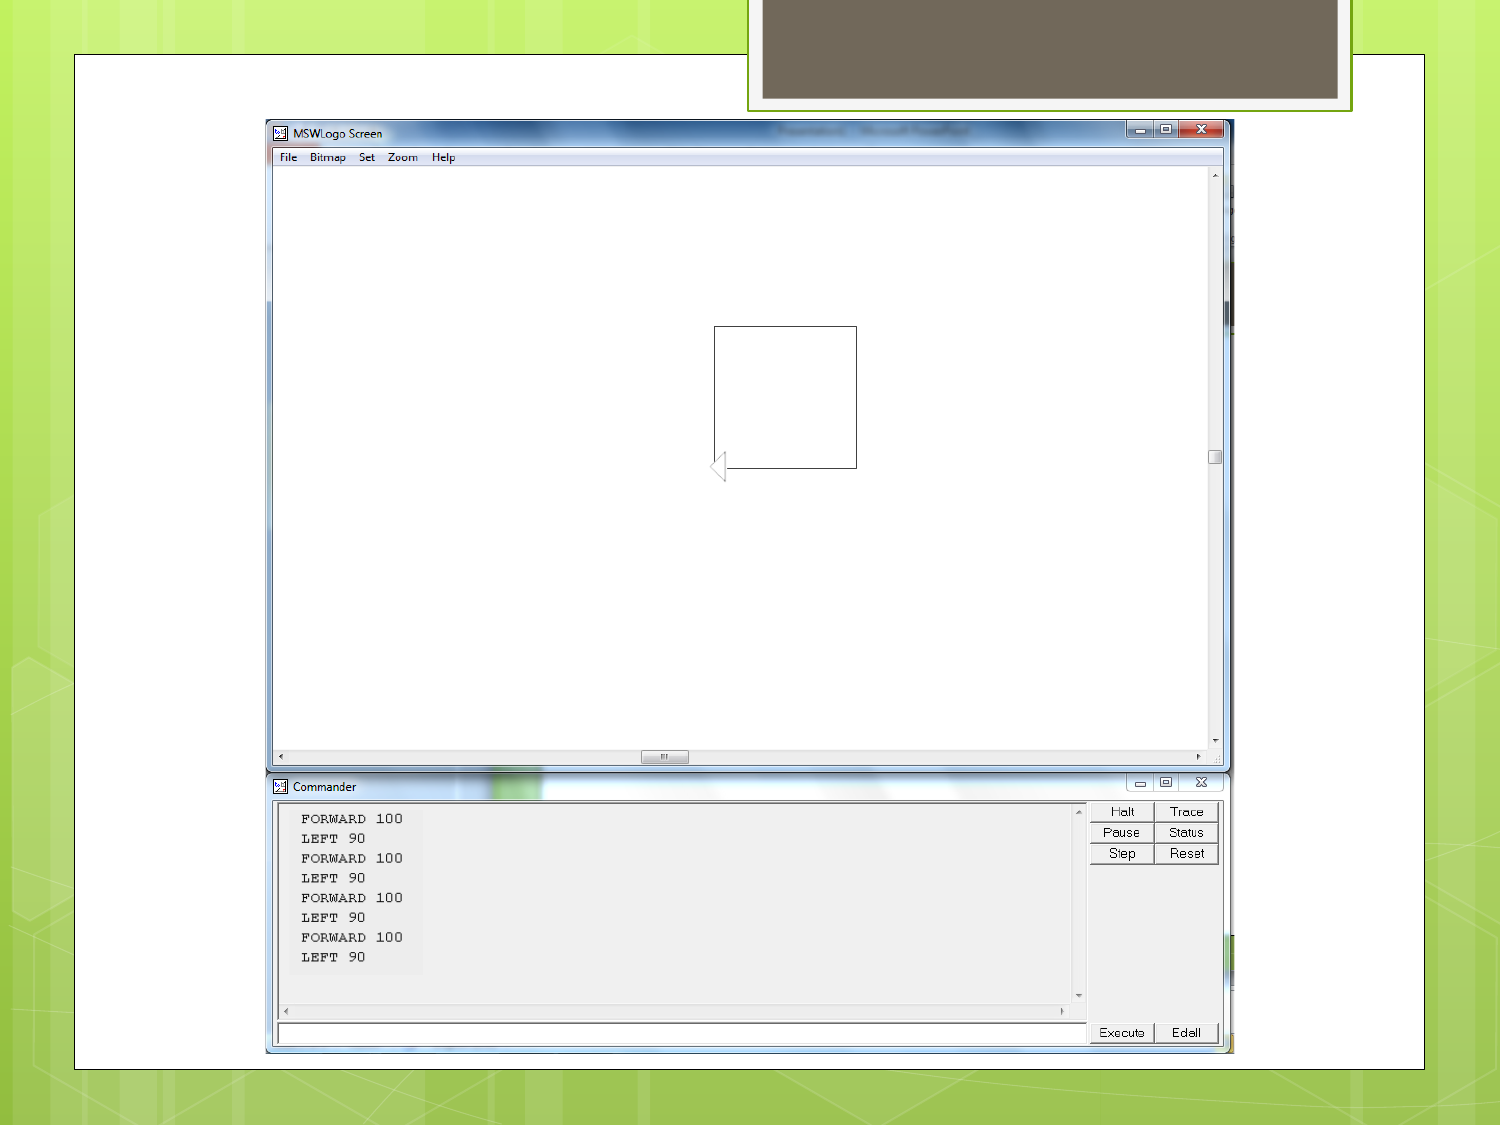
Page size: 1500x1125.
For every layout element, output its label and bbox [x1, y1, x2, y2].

picture [265, 118, 1235, 1055]
